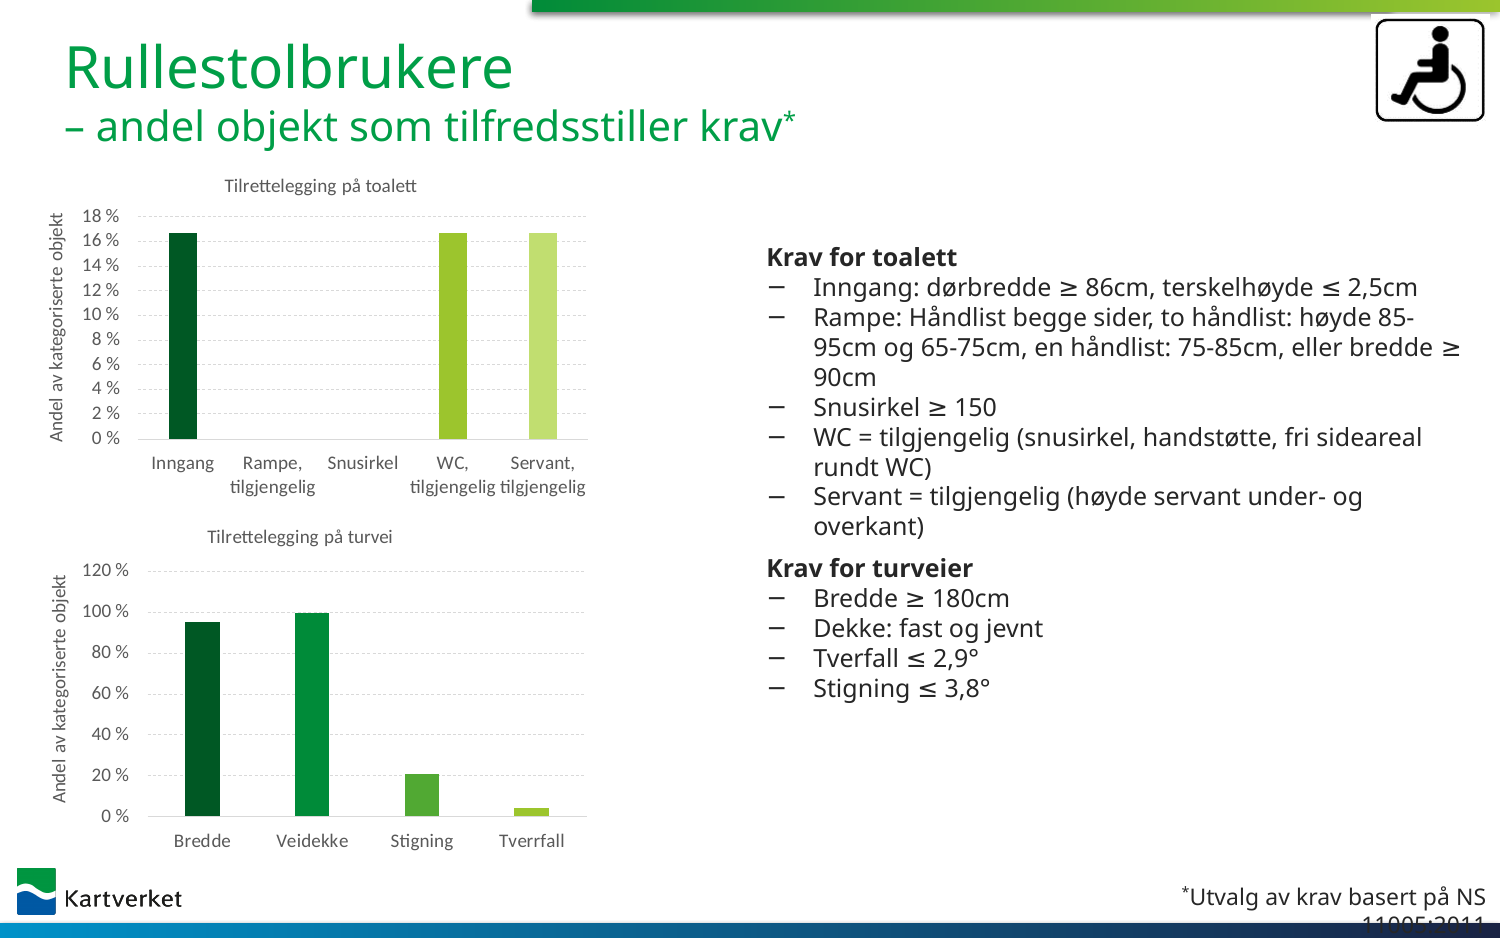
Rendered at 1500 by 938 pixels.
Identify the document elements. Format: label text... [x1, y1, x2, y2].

text_box *Utvalg av krav basert på NS 11005:2011 [1068, 873, 1500, 938]
text_box Rullestolbrukere – andel objekt som tilfredsstiller krav* [49, 14, 1431, 158]
text_box Krav for turveier Bredde ≥ 180cm Dekke: fast og jevnt Tverfall ≤ 2,9° Stigning ≤ 3,8° [751, 545, 1483, 710]
text_box Krav for toalett Inngang: dørbredde ≥ 86cm, terskelhøyde ≤ 2,5cm Rampe: Håndlist begge sider, to håndlist: høyde 85-95cm og 65-75cm, en håndlist: 75-85cm, eller bredde ≥ 90cm Snusirkel ≥ 150 WC = tilgjengelig (snusirkel, handstøtte, fri sideareal rundt WC) Servant = tilgjengelig (høyde servant under- og overkant) [751, 234, 1483, 545]
picture [41, 166, 599, 505]
picture [41, 520, 598, 859]
picture [1371, 13, 1491, 127]
